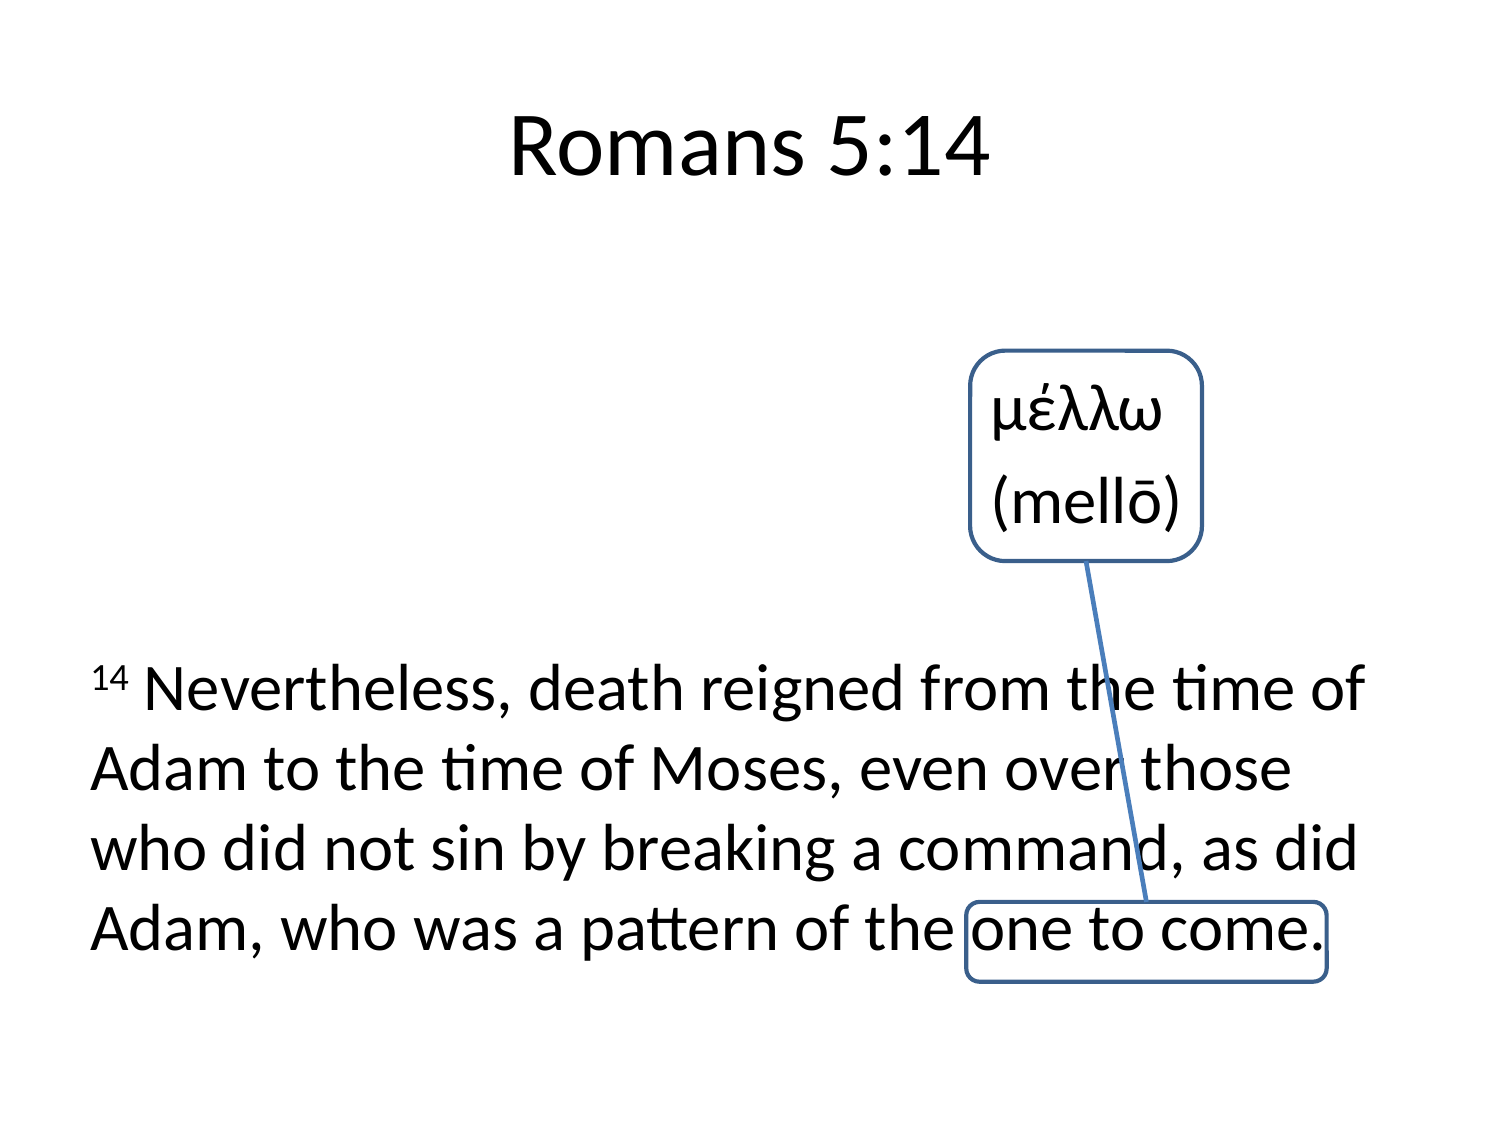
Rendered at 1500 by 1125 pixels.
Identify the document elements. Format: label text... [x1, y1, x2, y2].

text_box [964, 899, 1329, 984]
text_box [1085, 560, 1147, 903]
title Romans 5:14 [75, 45, 1425, 233]
text_box [968, 348, 1205, 564]
list μέλλω (mellō) 14 Nevertheless, death reigned from the time of Adam to the time of Moses, even over those who did not sin by breaking a command, as did Adam, who was a pattern of the one to come. [75, 262, 1425, 1005]
